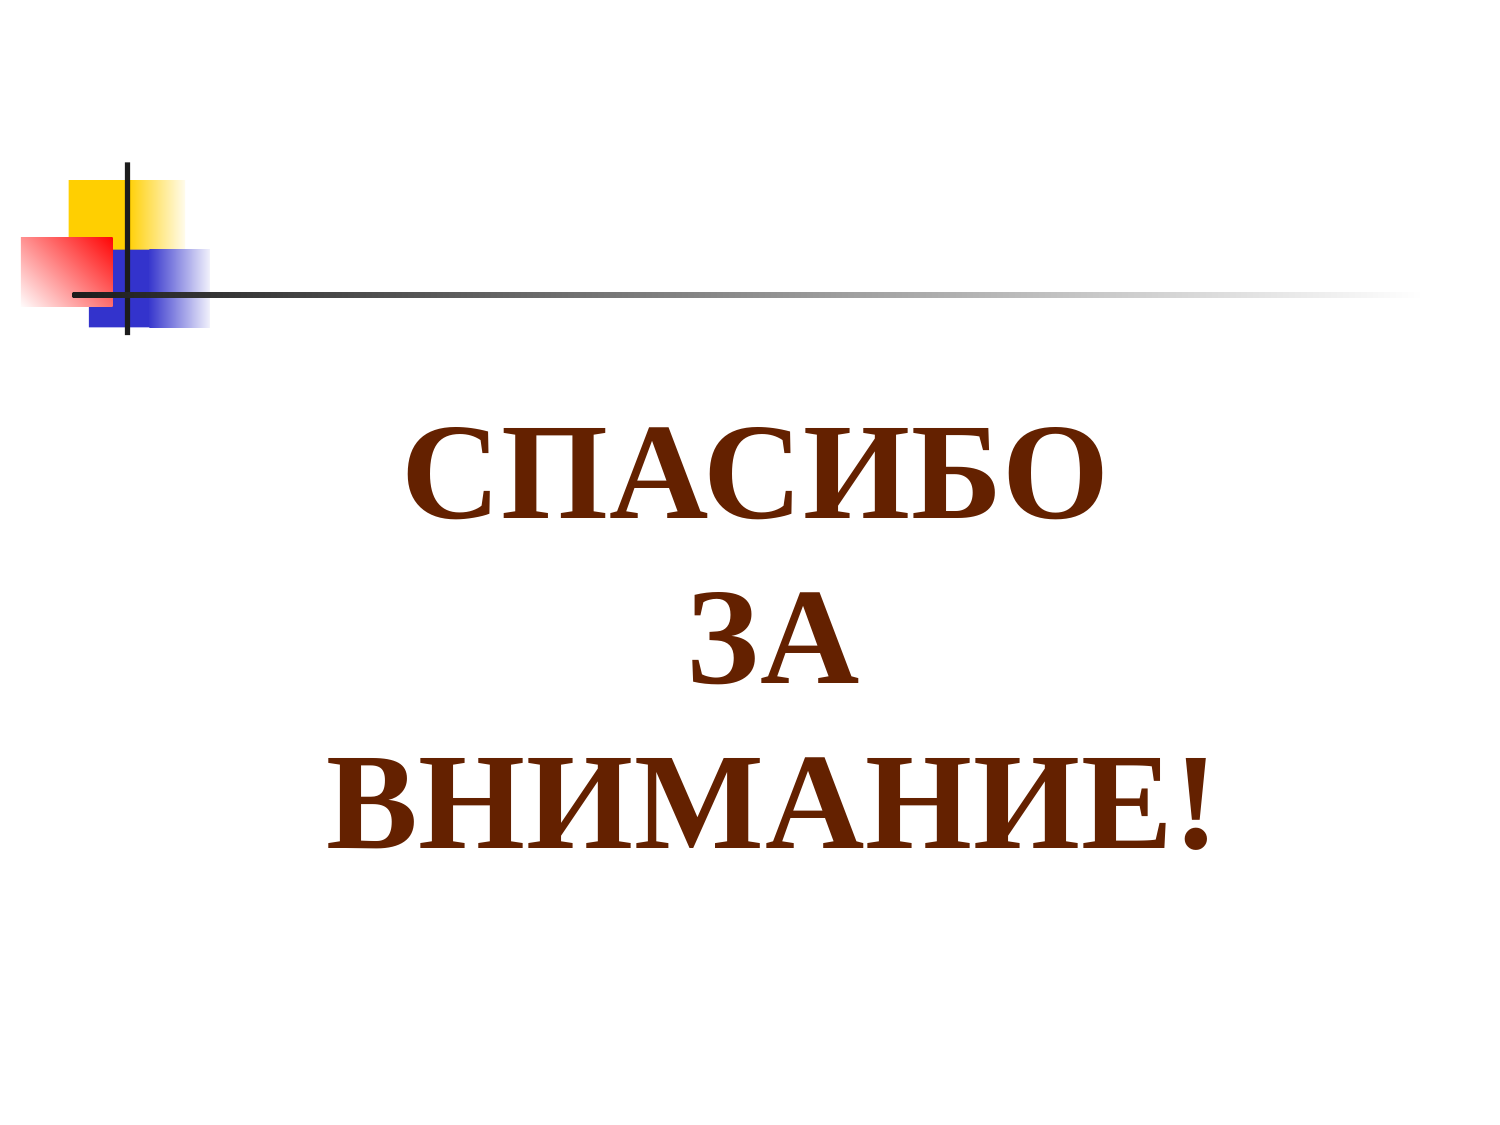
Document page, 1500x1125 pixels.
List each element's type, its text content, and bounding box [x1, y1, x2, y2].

text_box СПАСИБО ЗА ВНИМАНИЕ! [218, 373, 1329, 884]
